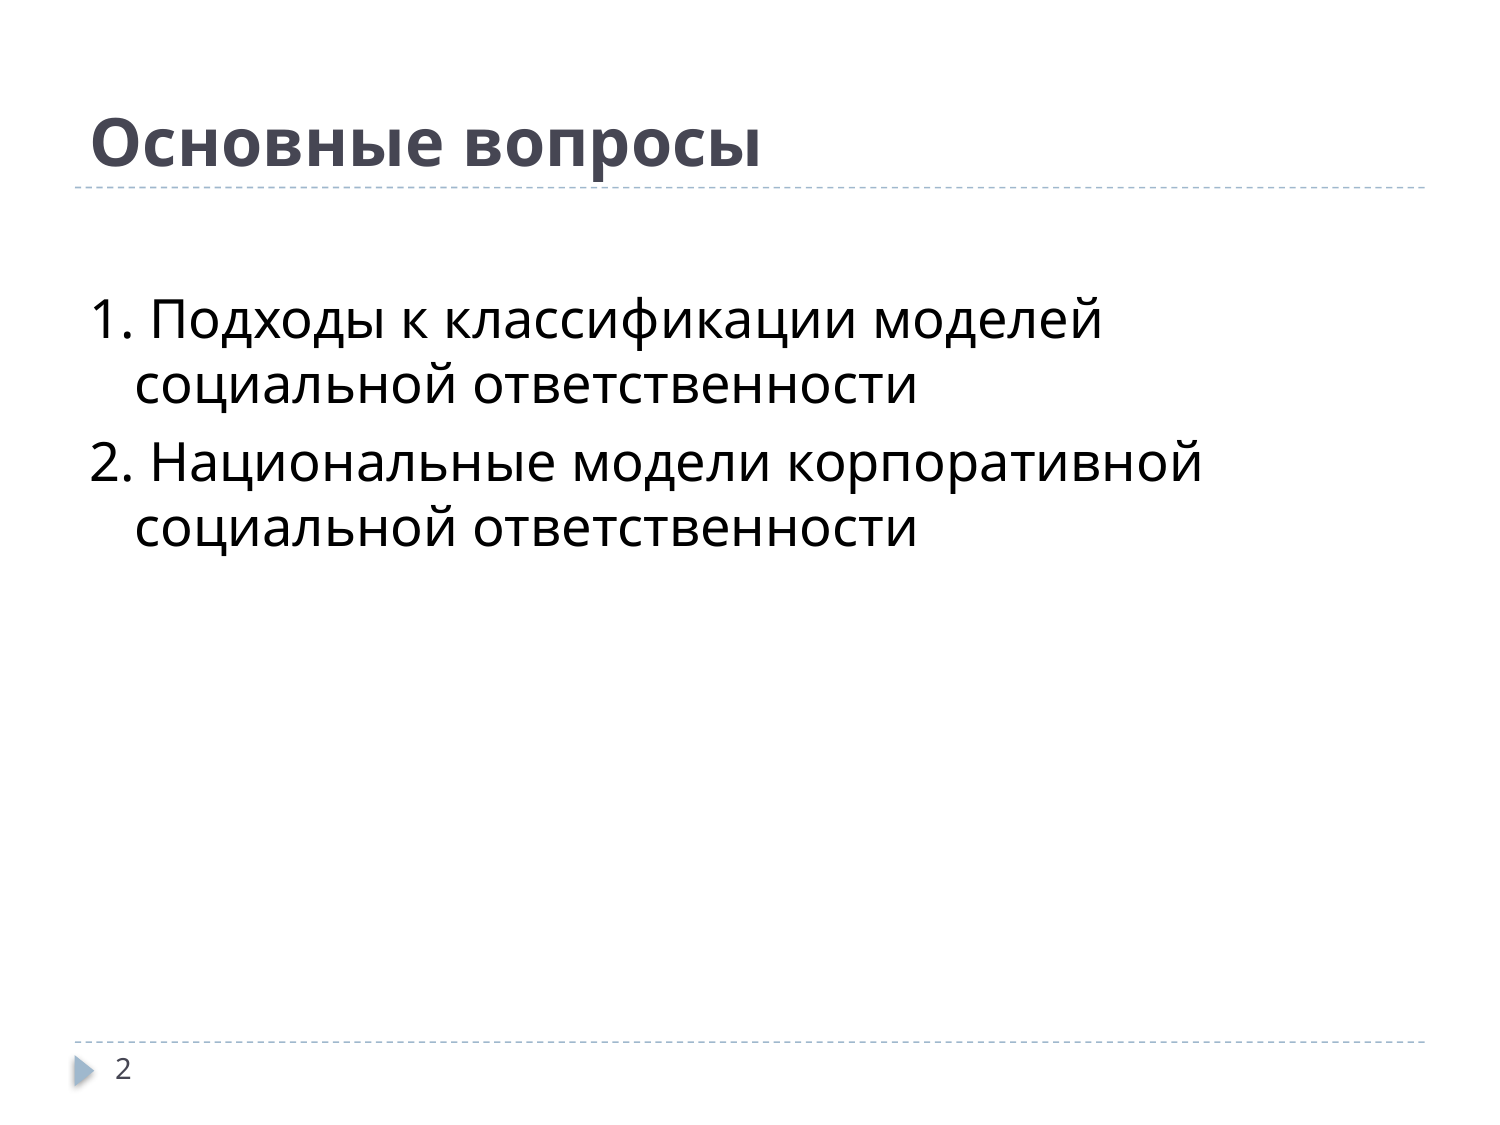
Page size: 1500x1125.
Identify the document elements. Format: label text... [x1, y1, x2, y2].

title Основные вопросы [75, 24, 1425, 188]
slide_number 2 [100, 1042, 426, 1103]
list 1. Подходы к классификации моделей социальной ответственности 2. Национальные модели корпоративной социальной ответственности [75, 200, 1425, 1010]
